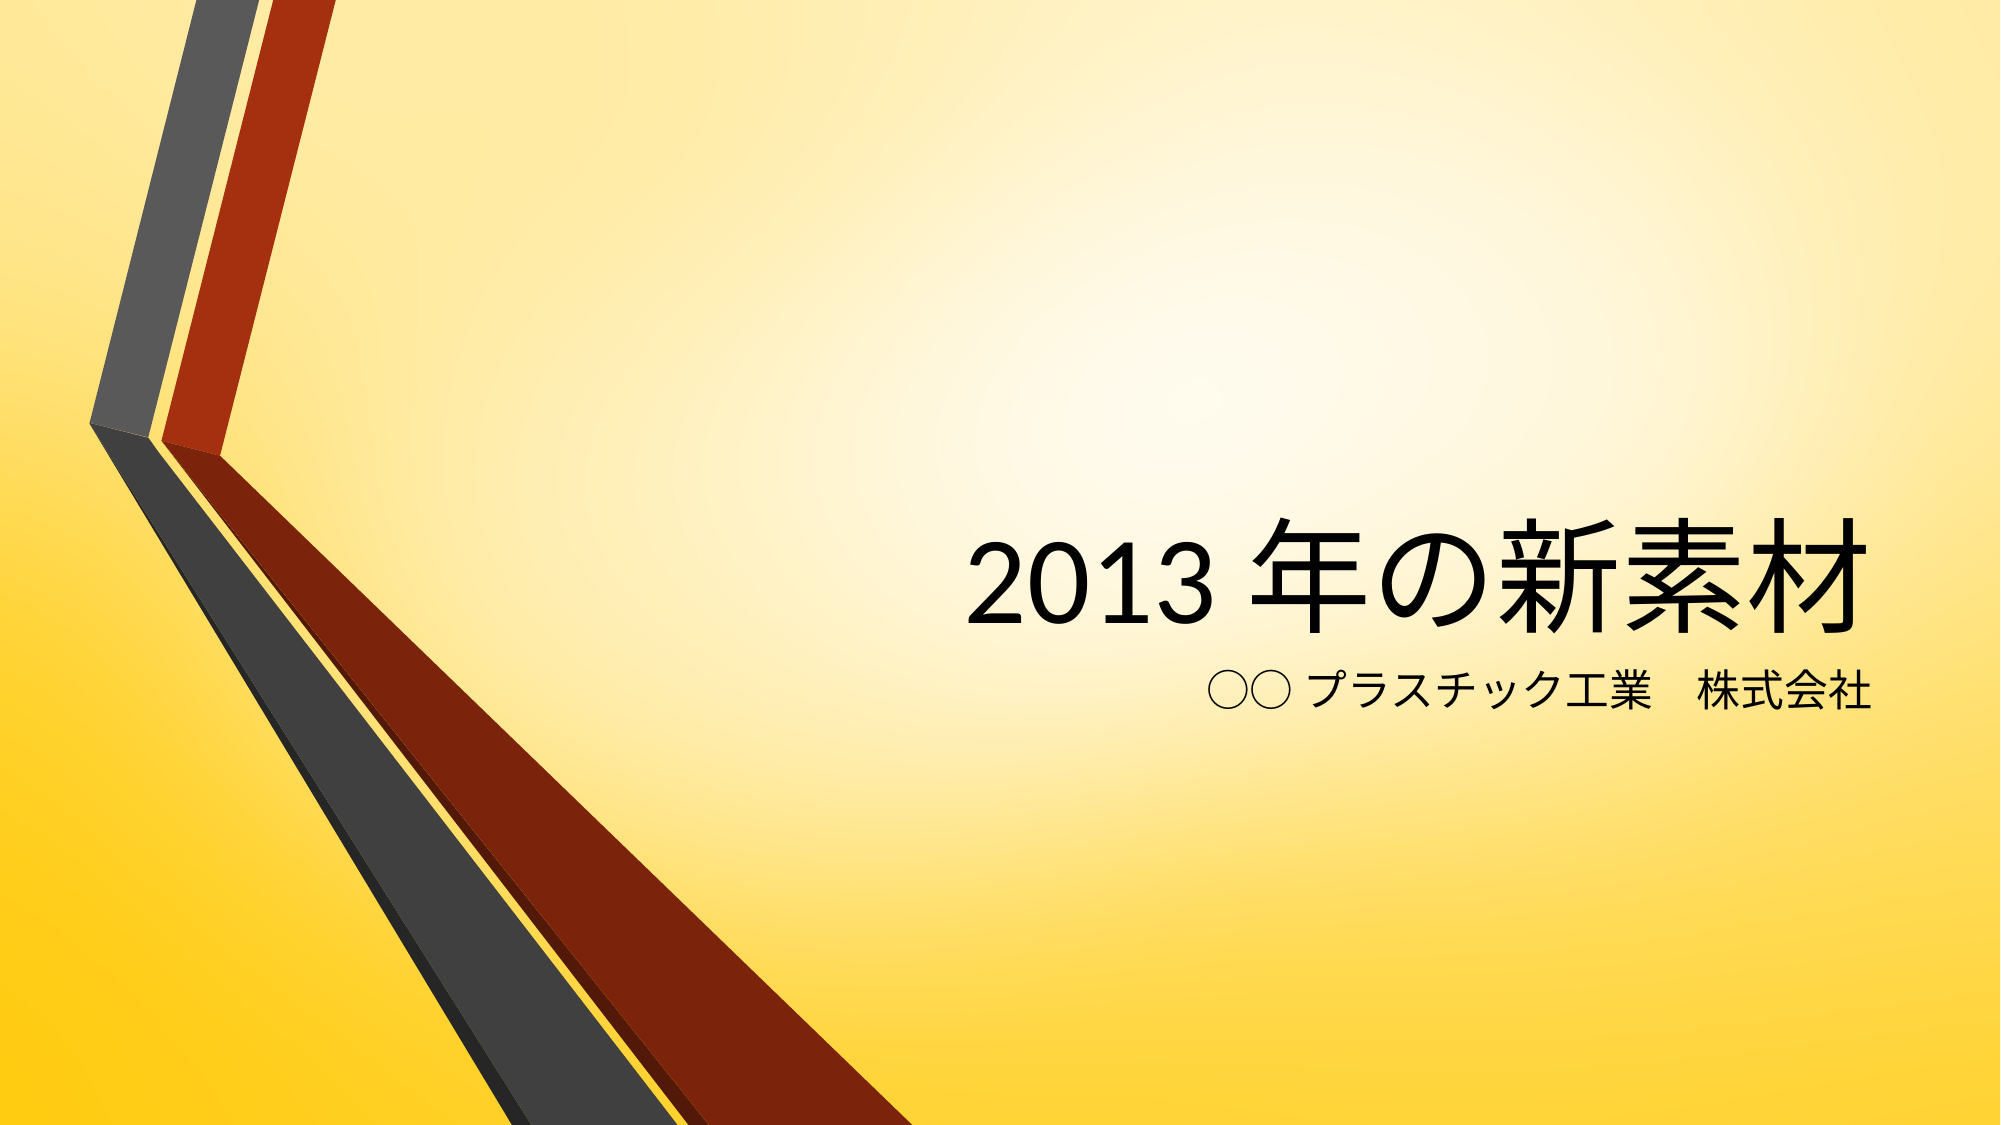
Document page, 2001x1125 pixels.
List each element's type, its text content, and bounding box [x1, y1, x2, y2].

title 2013年の新素材 [480, 226, 1887, 656]
subtitle ○○プラスチック工業 株式会社 [740, 655, 1887, 884]
